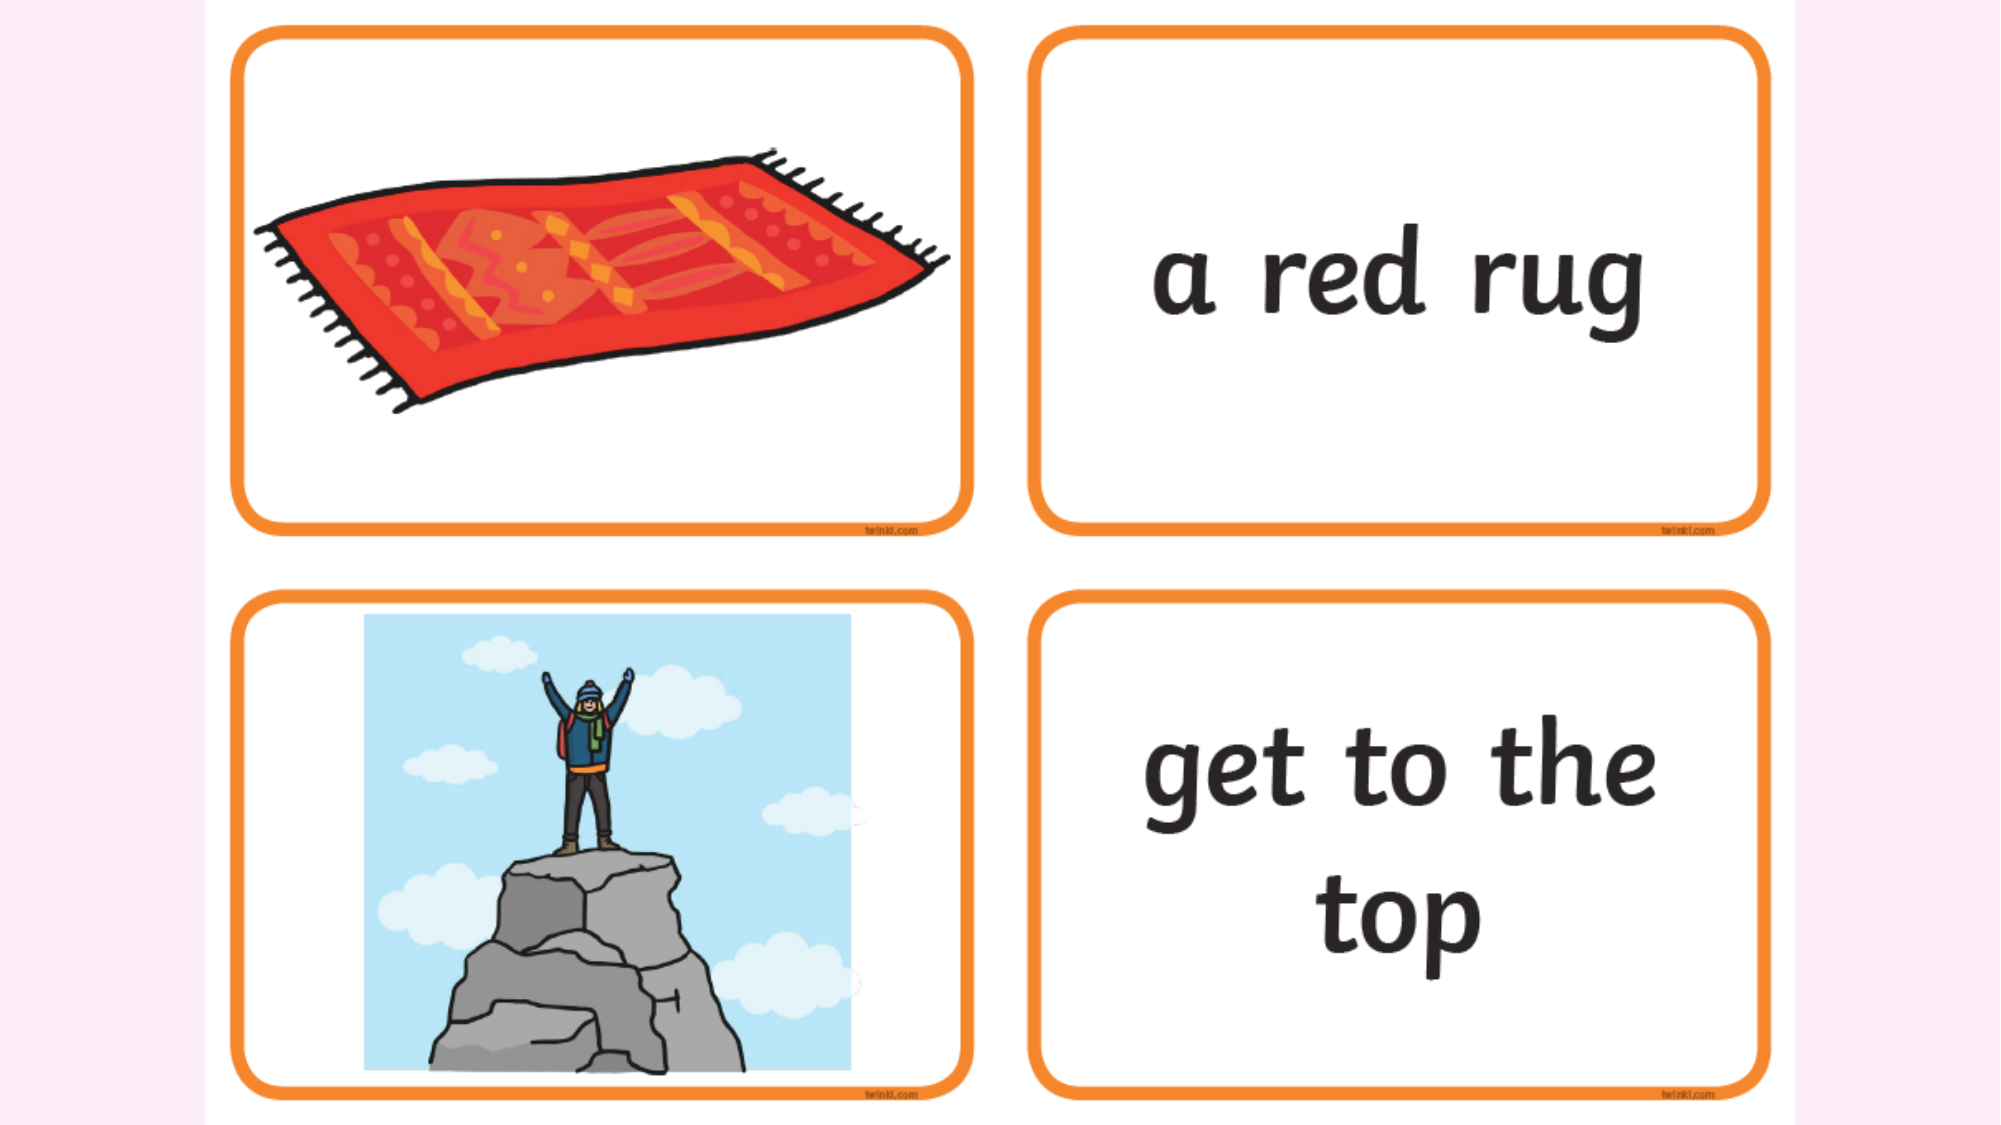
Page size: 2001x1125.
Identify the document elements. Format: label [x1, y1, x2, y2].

picture [204, 0, 1796, 1125]
